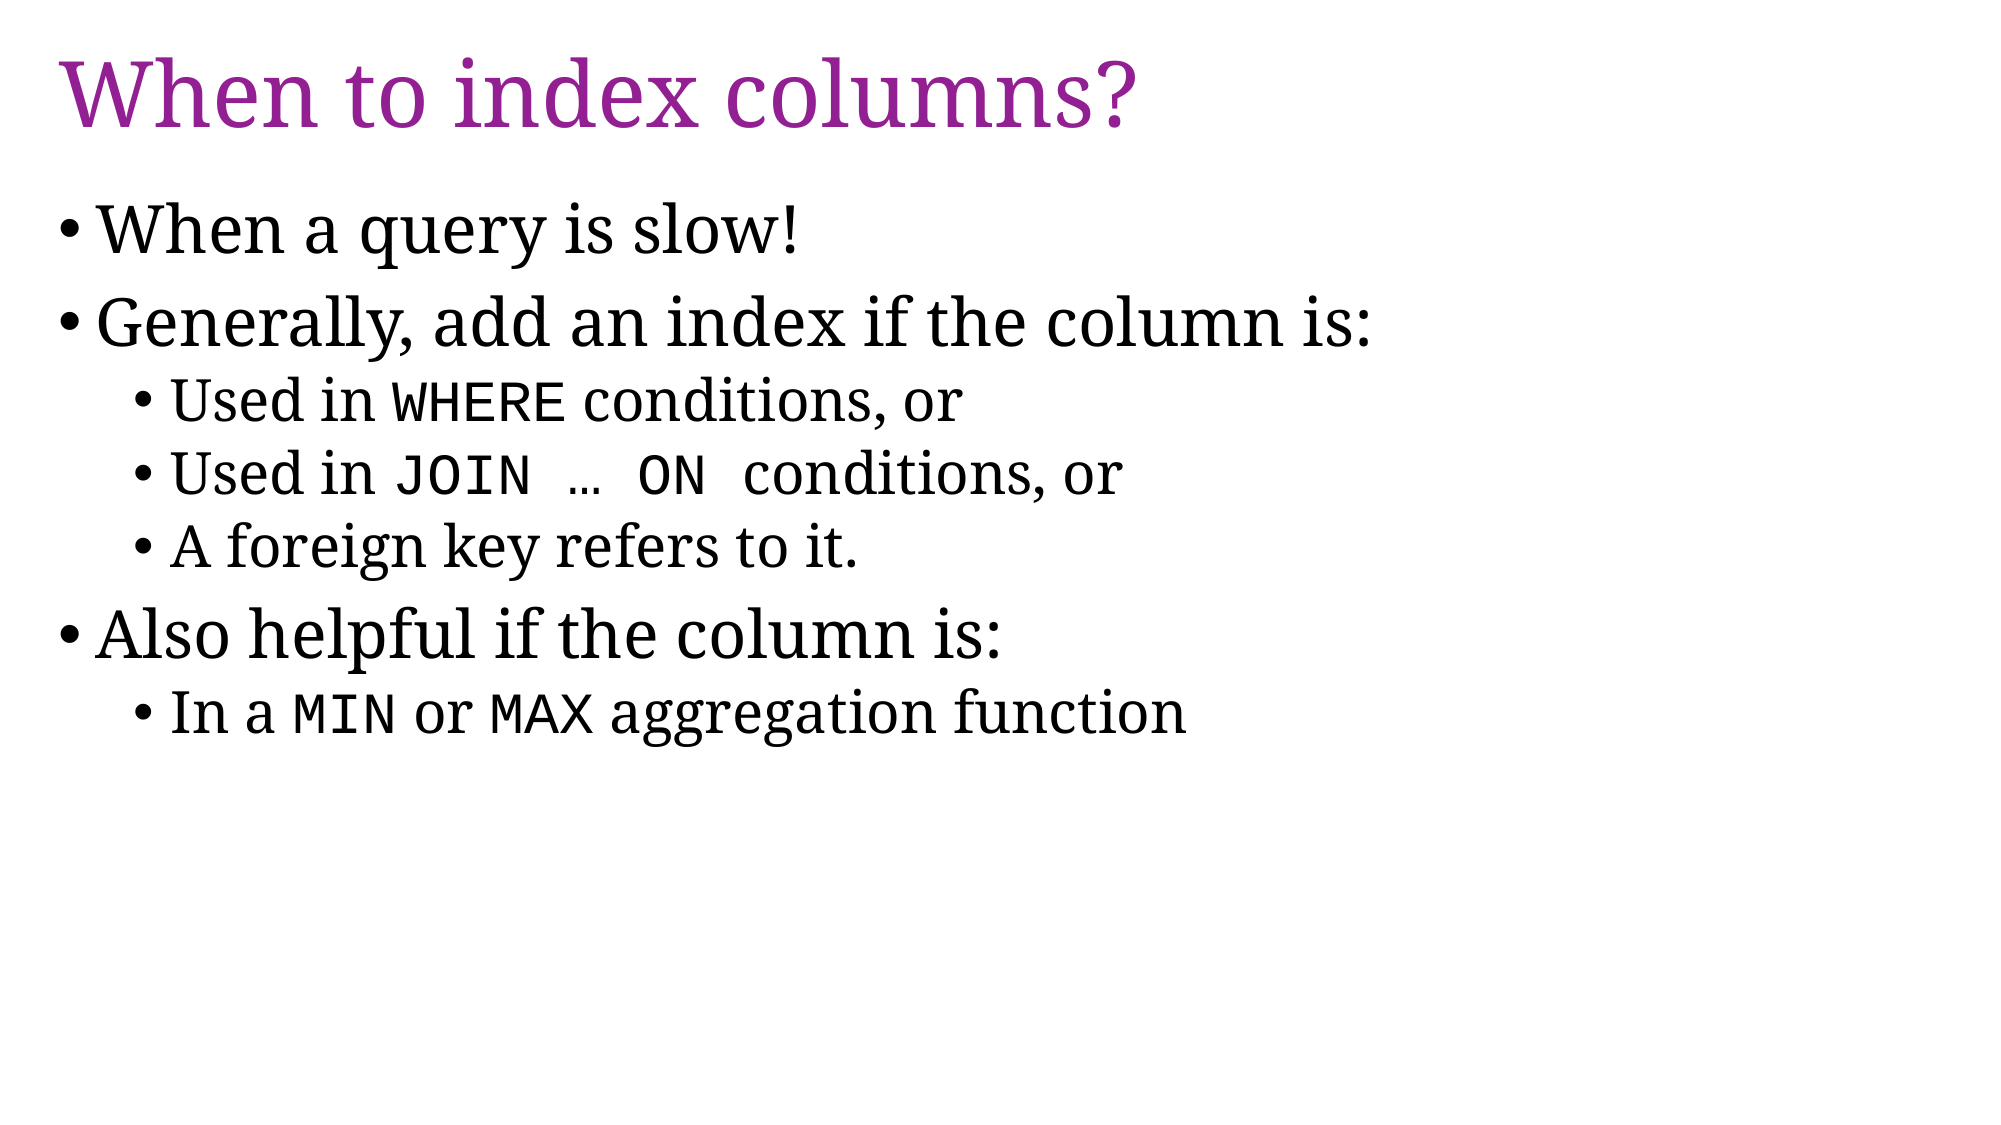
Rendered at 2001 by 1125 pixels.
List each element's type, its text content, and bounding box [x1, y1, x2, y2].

list When a query is slow! Generally, add an index if the column is: Used in WHERE conditions, or Used in JOIN … ON conditions, or A foreign key refers to it. Also helpful if the column is: In a MIN or MAX aggregation function [43, 188, 1953, 1106]
title When to index columns? [43, 25, 1953, 171]
